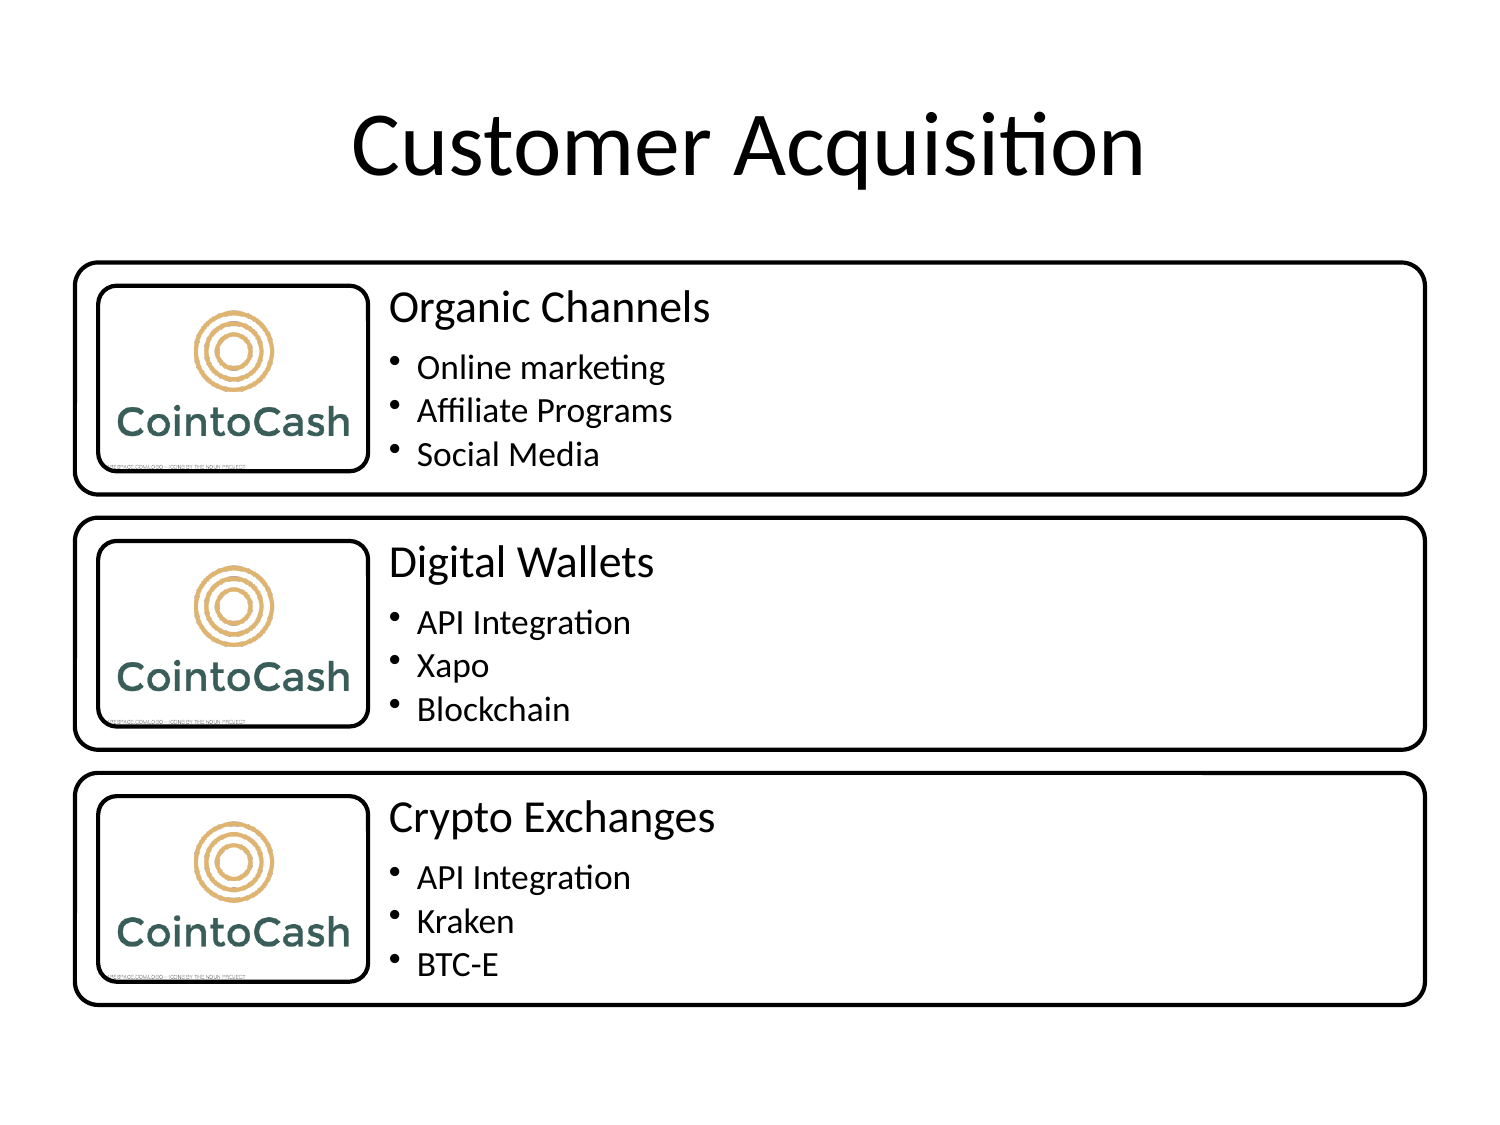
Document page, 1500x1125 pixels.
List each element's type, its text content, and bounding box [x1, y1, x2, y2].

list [74, 262, 1426, 1006]
title Customer Acquisition [75, 45, 1425, 233]
